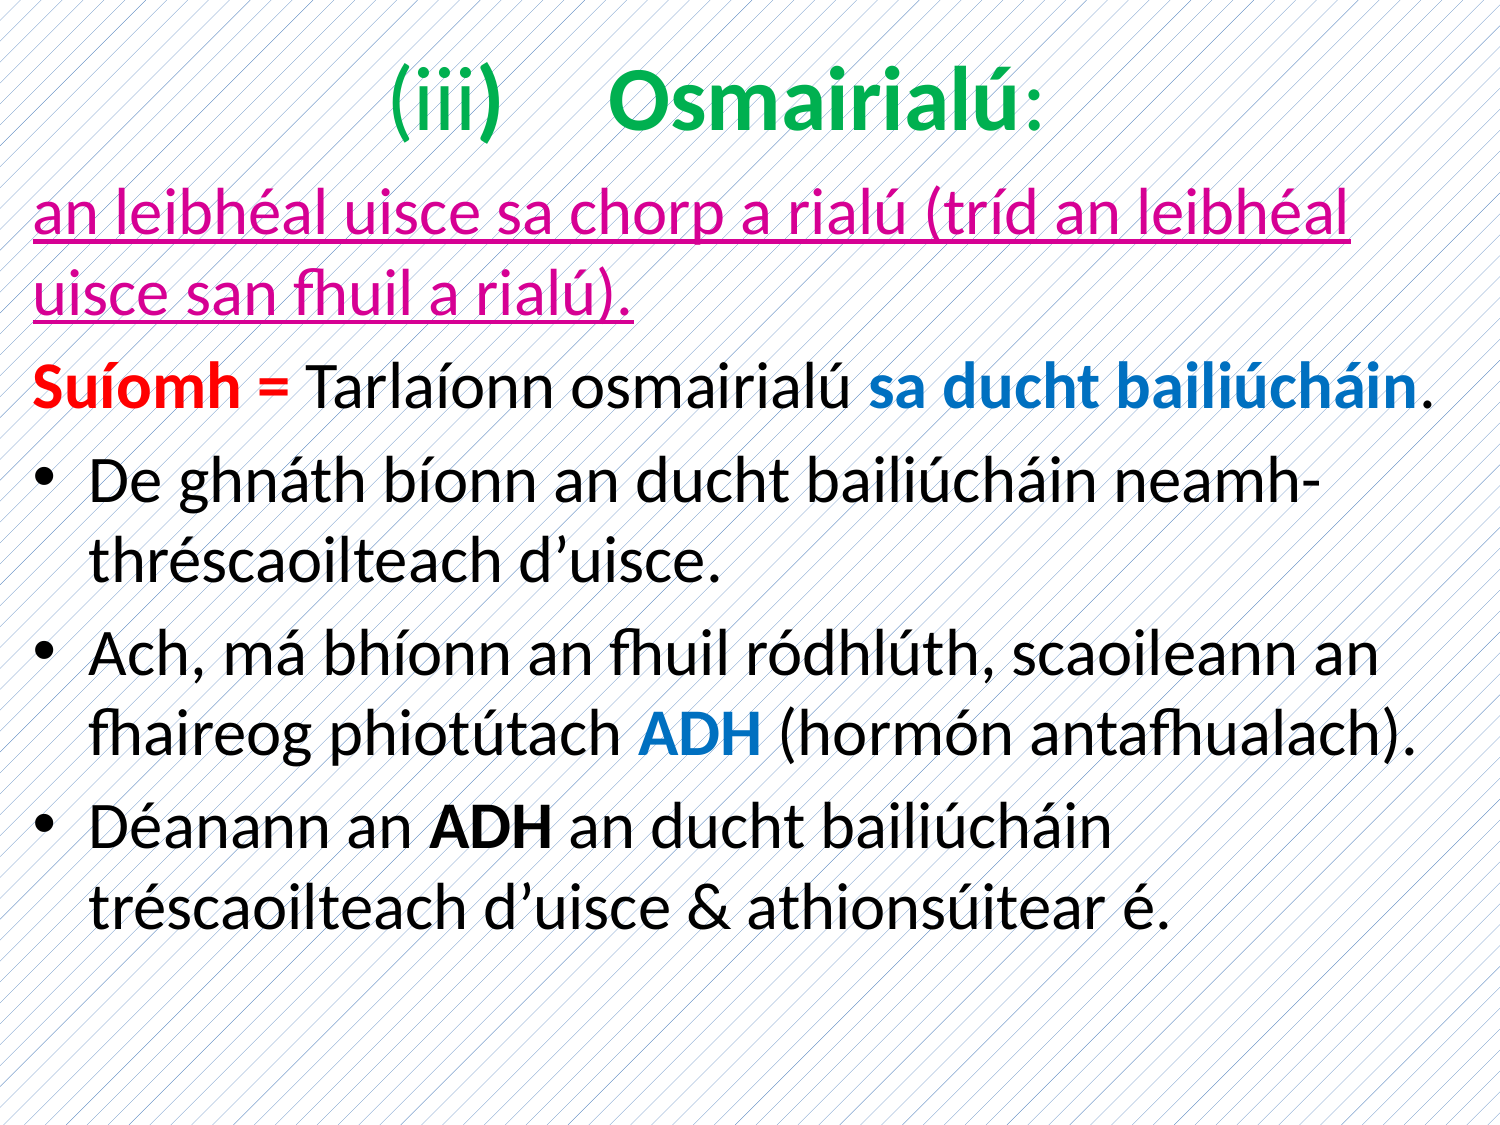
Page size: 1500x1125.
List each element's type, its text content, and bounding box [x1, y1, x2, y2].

title (iii) Osmairialú: [41, 0, 1392, 160]
list an leibhéal uisce sa chorp a rialú (tríd an leibhéal uisce san fhuil a rialú). Suíomh = Tarlaíonn osmairialú sa ducht bailiúcháin. De ghnáth bíonn an ducht bailiúcháin neamh-thréscaoilteach d’uisce. Ach, má bhíonn an fhuil ródhlúth, scaoileann an fhaireog phiotútach ADH (hormón antafhualach). Déanann an ADH an ducht bailiúcháin tréscaoilteach d’uisce & athionsúitear é. [17, 160, 1459, 1094]
